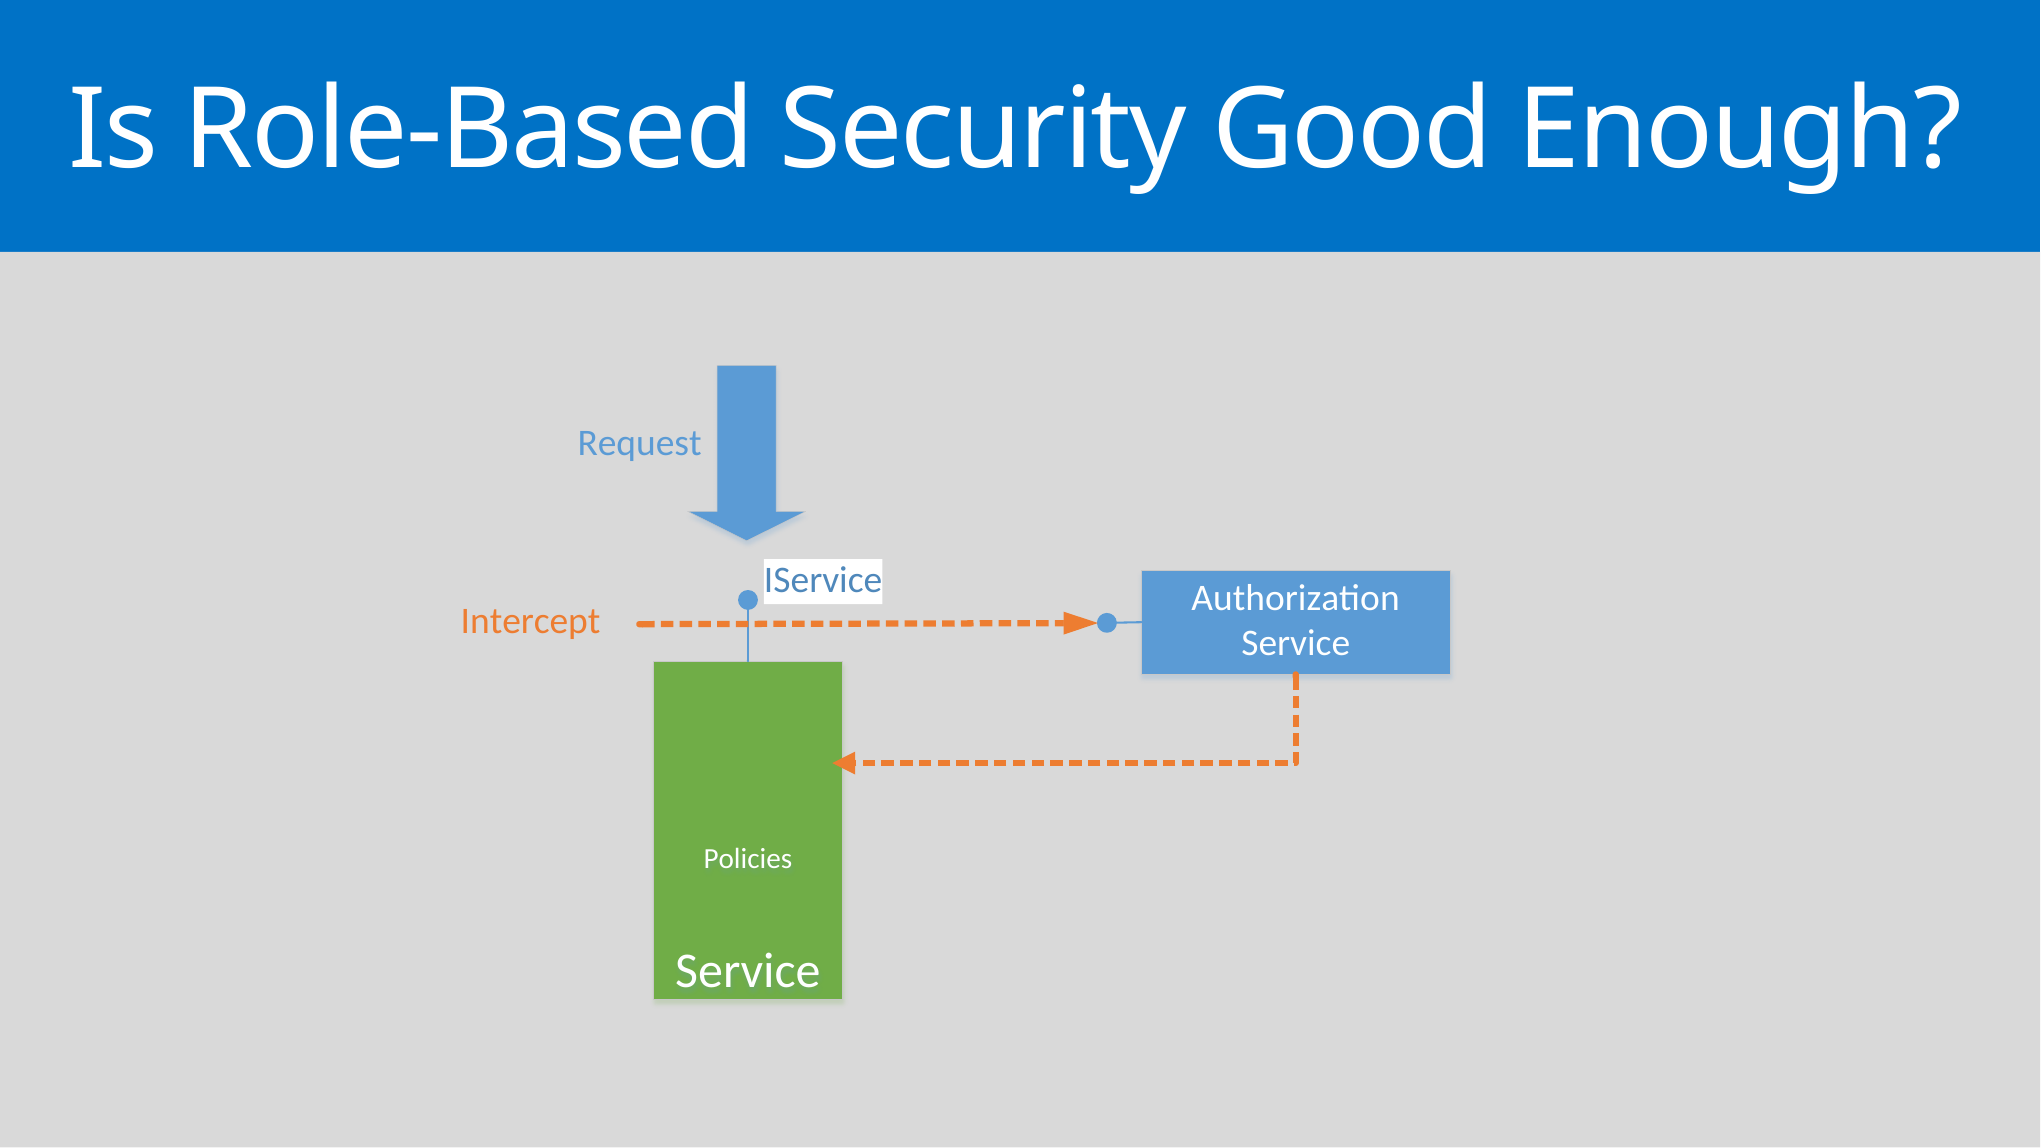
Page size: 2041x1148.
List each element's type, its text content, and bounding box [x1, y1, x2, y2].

title Is Role-Based Security Good Enough? [45, 43, 1996, 188]
text_box [0, 251, 2041, 1148]
picture [439, 360, 1461, 1039]
